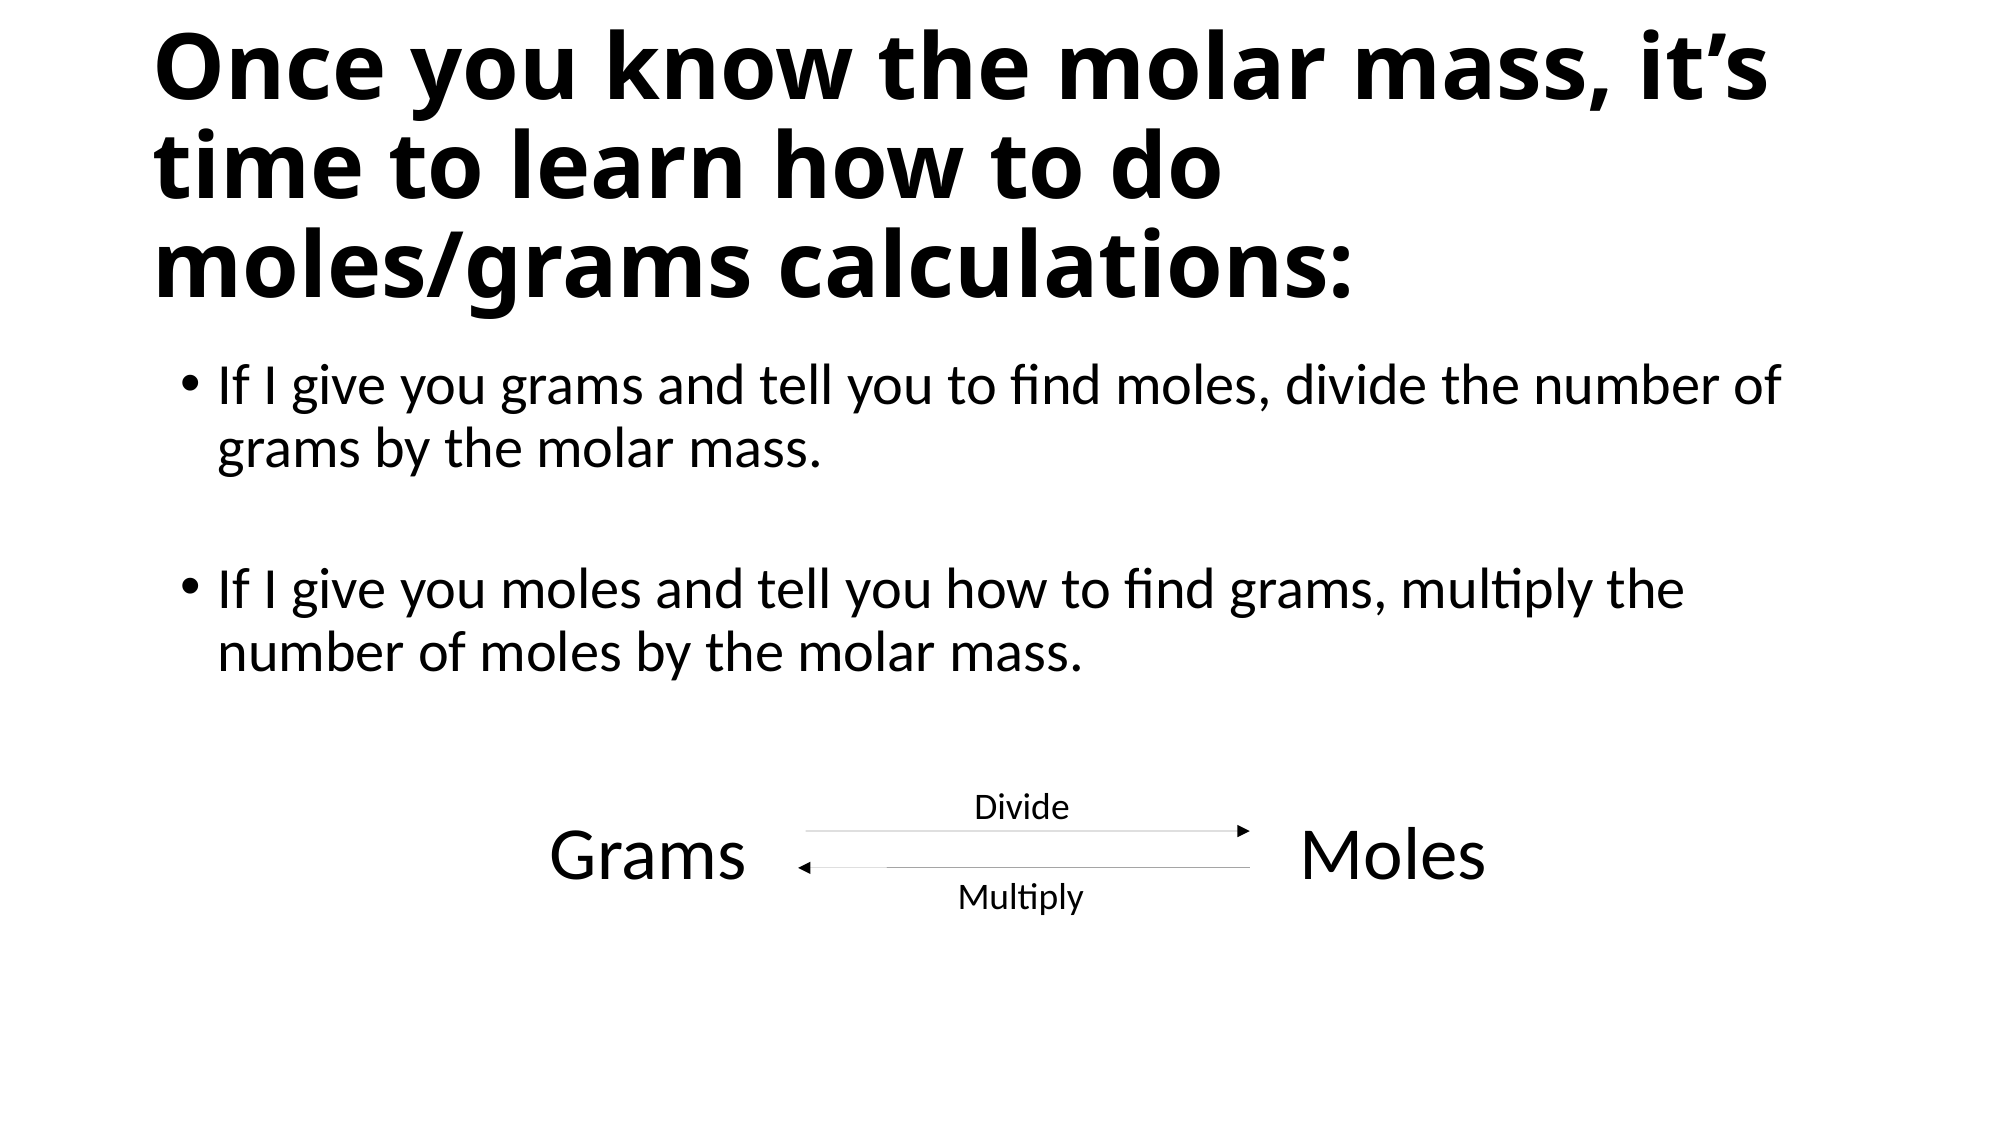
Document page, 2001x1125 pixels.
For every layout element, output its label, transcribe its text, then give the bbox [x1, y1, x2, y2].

title Once you know the molar mass, it’s time to learn how to do moles/grams calculations: [137, 59, 1863, 278]
text_box Grams Moles [535, 797, 942, 903]
list If I give you grams and tell you to find moles, divide the number of grams by the molar mass. If I give you moles and tell you how to find grams, multiply the number of moles by the molar mass. [165, 346, 1890, 744]
text_box Divide Multiply [942, 774, 1557, 925]
